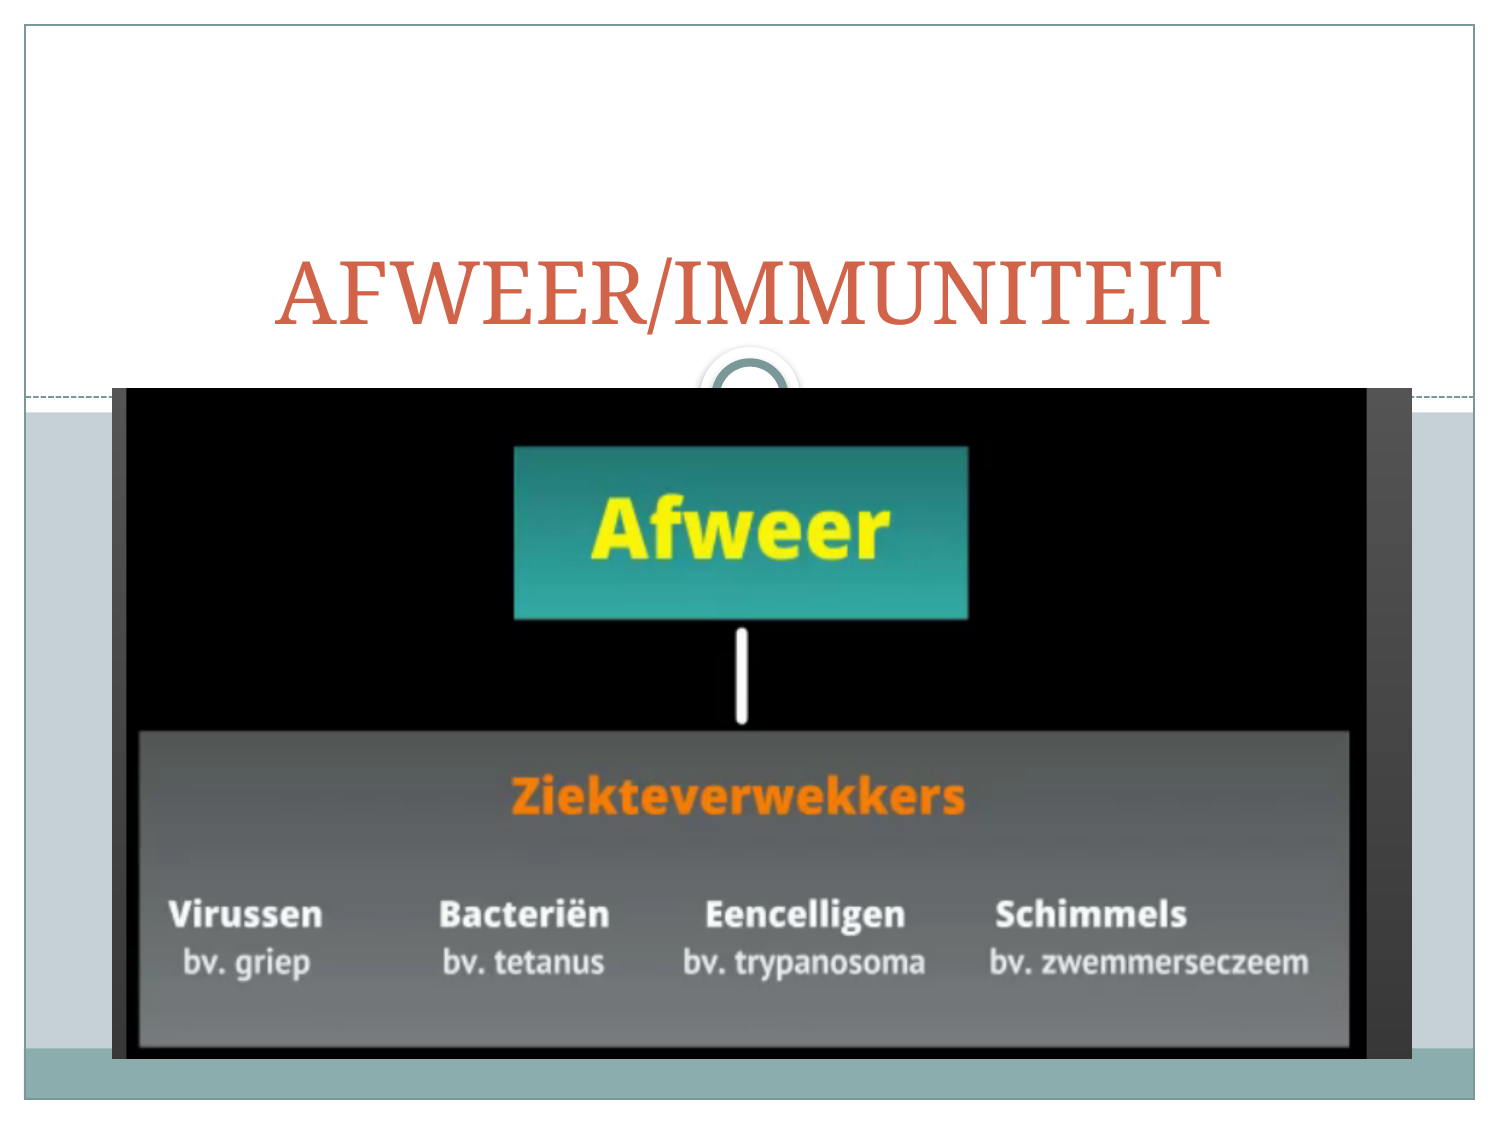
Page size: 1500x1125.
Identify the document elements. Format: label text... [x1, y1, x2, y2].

picture [111, 388, 1412, 1059]
title AFWEER/IMMUNITEIT [112, 62, 1388, 350]
